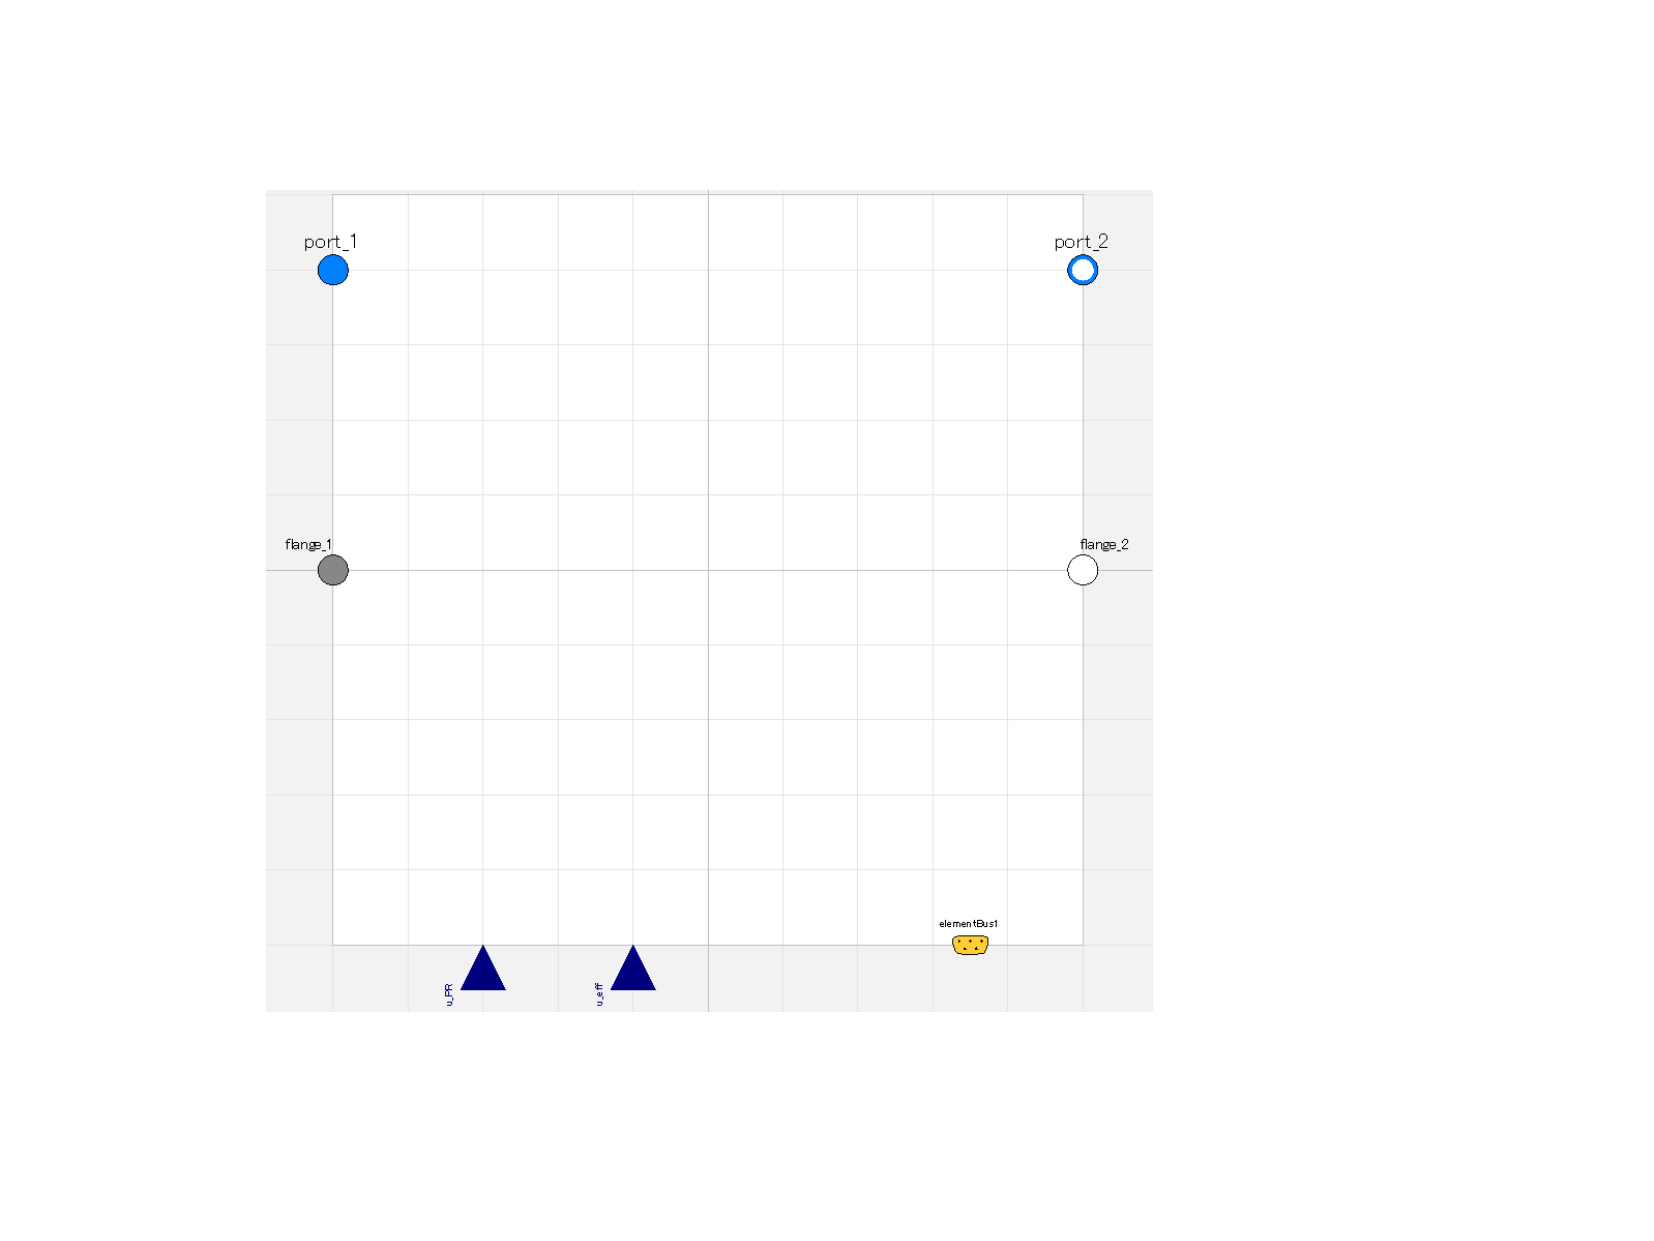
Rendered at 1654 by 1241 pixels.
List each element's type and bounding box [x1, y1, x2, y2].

picture [266, 190, 1153, 1012]
